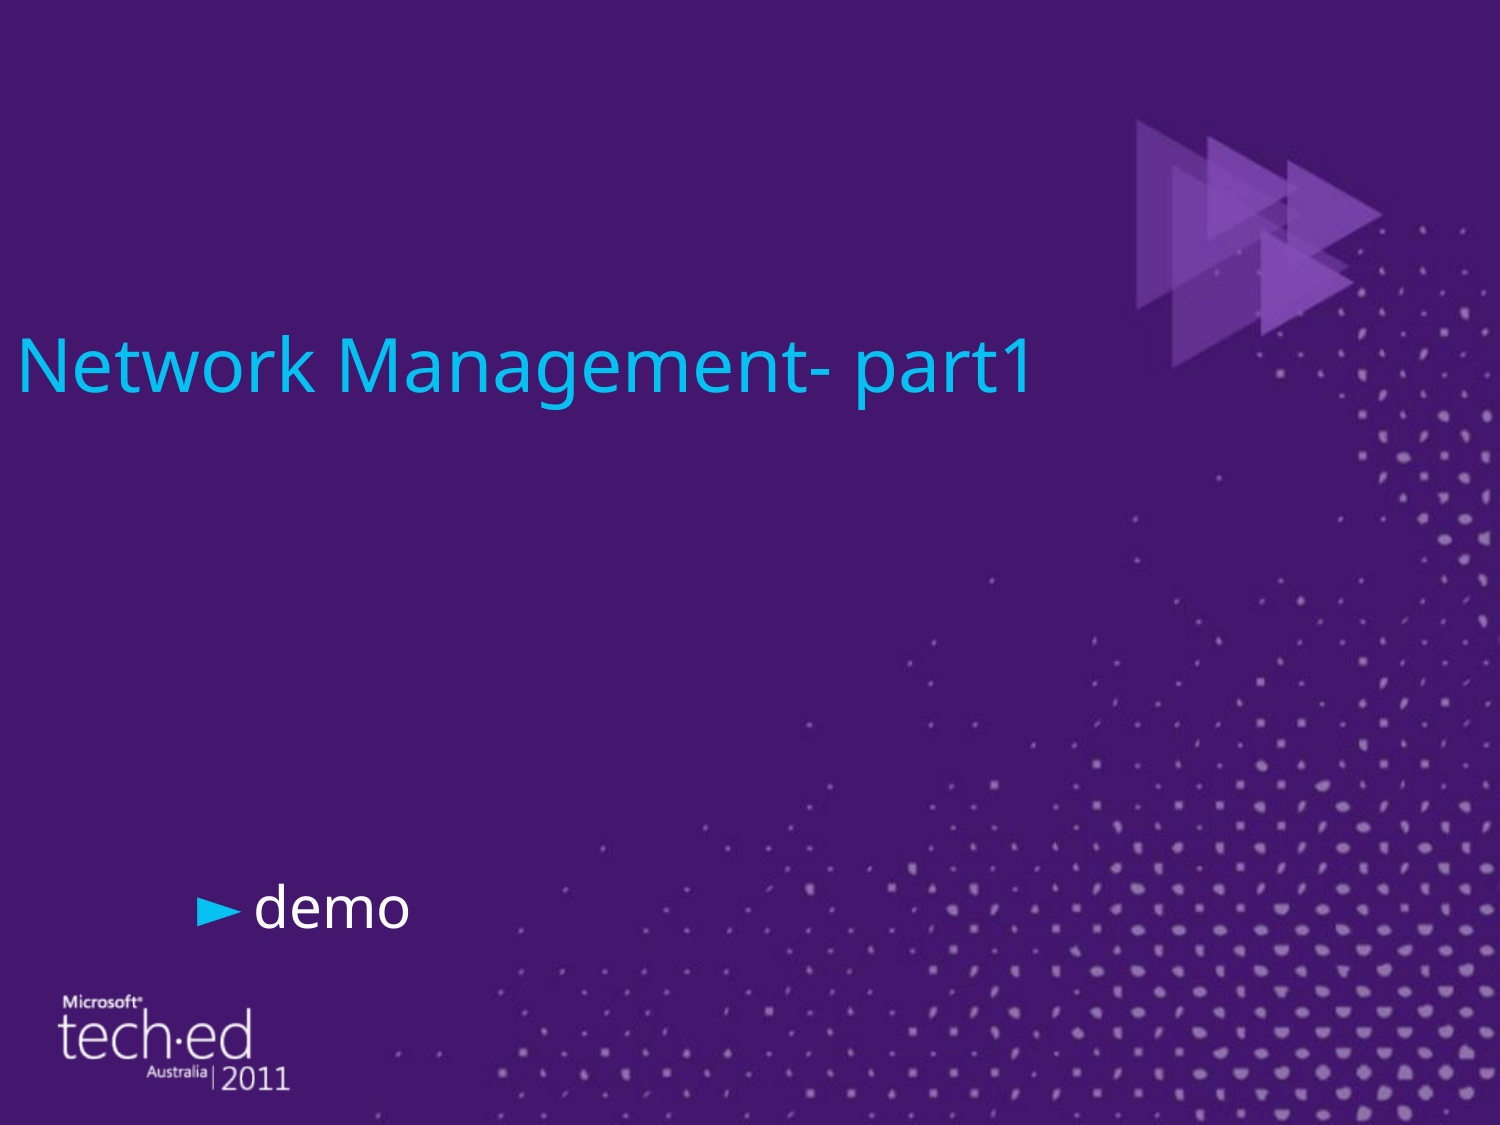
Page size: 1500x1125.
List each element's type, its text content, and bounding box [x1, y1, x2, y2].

title Network Management- part1 [0, 237, 1318, 488]
list demo [182, 862, 1500, 1014]
picture [0, 0, 1500, 1125]
